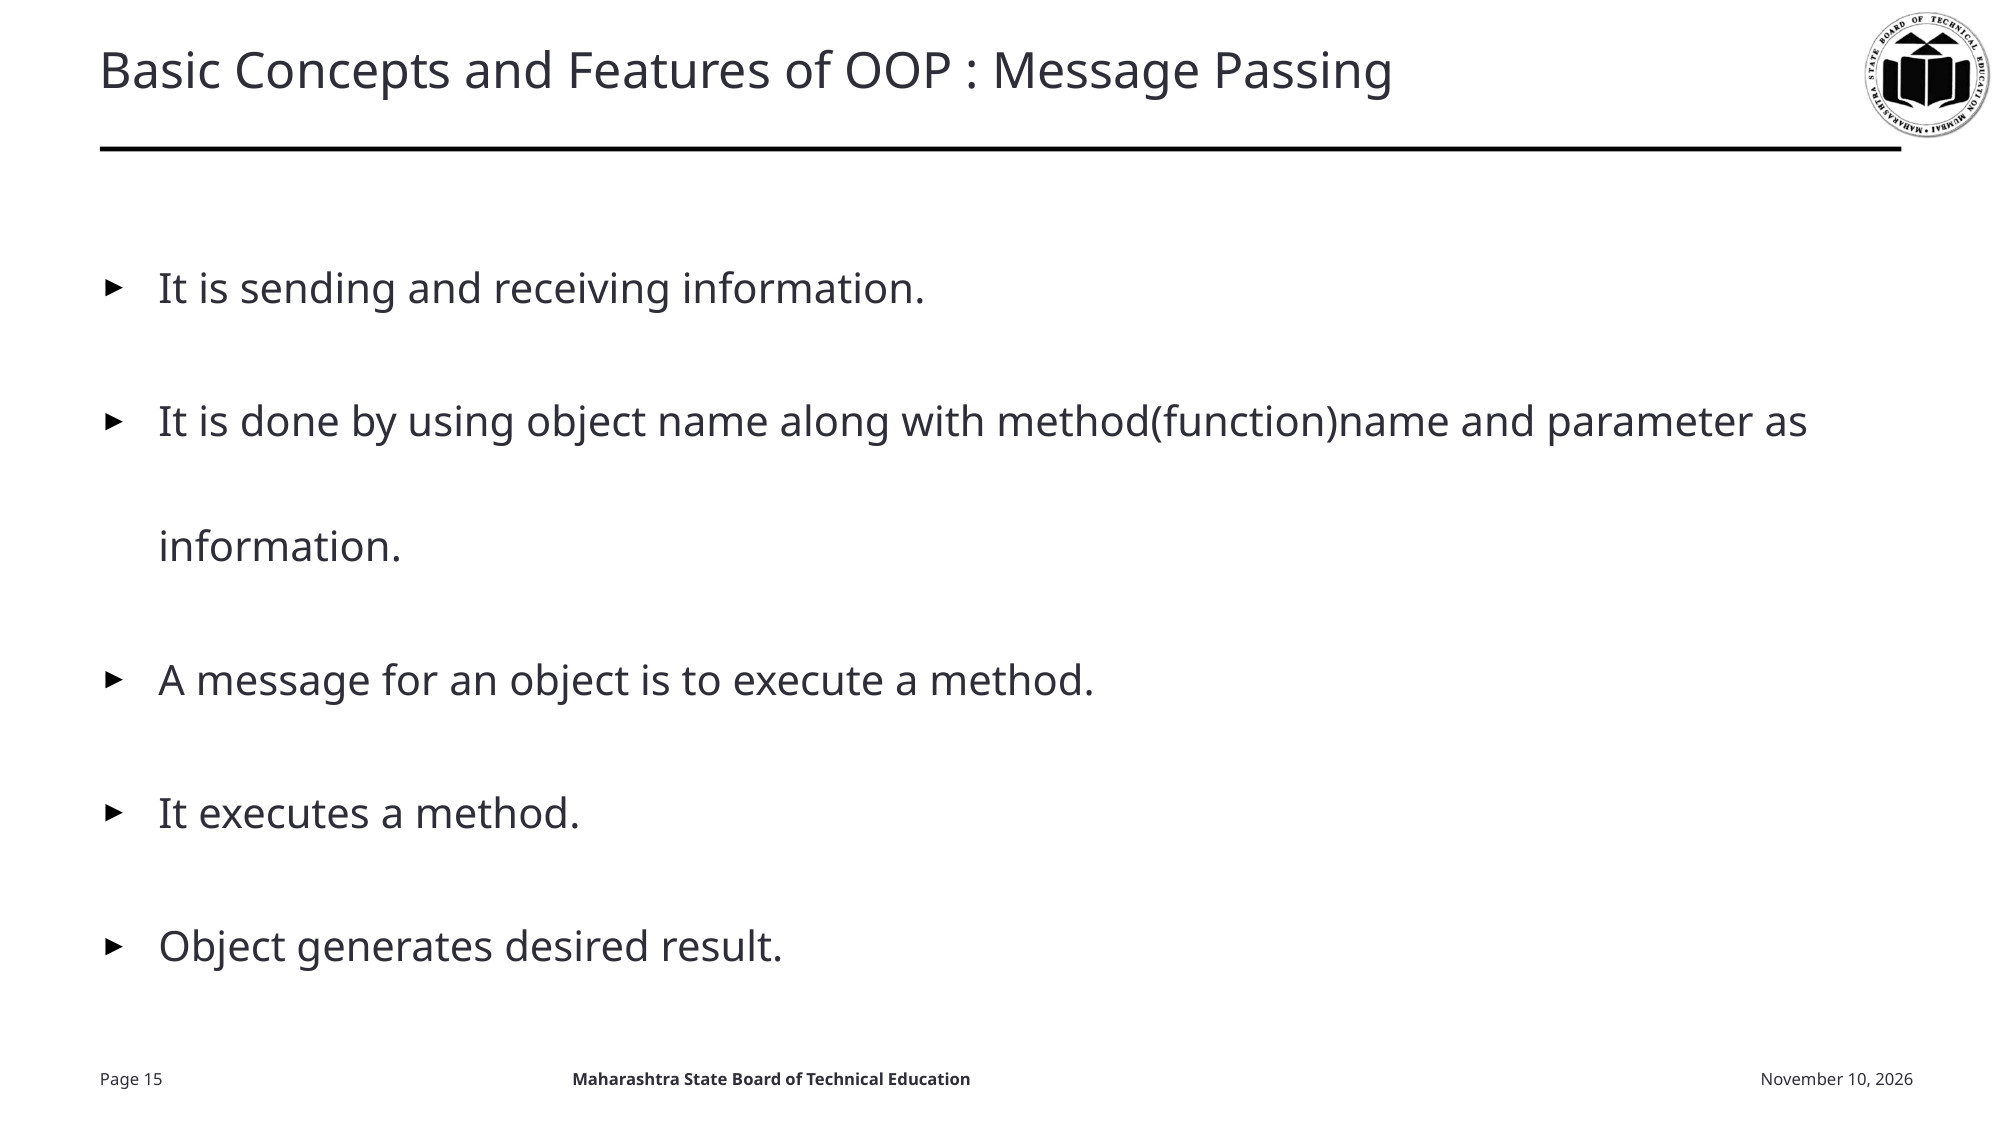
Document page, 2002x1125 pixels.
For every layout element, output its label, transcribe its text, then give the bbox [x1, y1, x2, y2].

picture [1852, 0, 2001, 149]
list It is sending and receiving information. It is done by using object name along with method(function)name and parameter as information. A message for an object is to execute a method. It executes a method. Object generates desired result. [99, 186, 1901, 999]
title Basic Concepts and Features of OOP : Message Passing [99, 48, 1901, 145]
